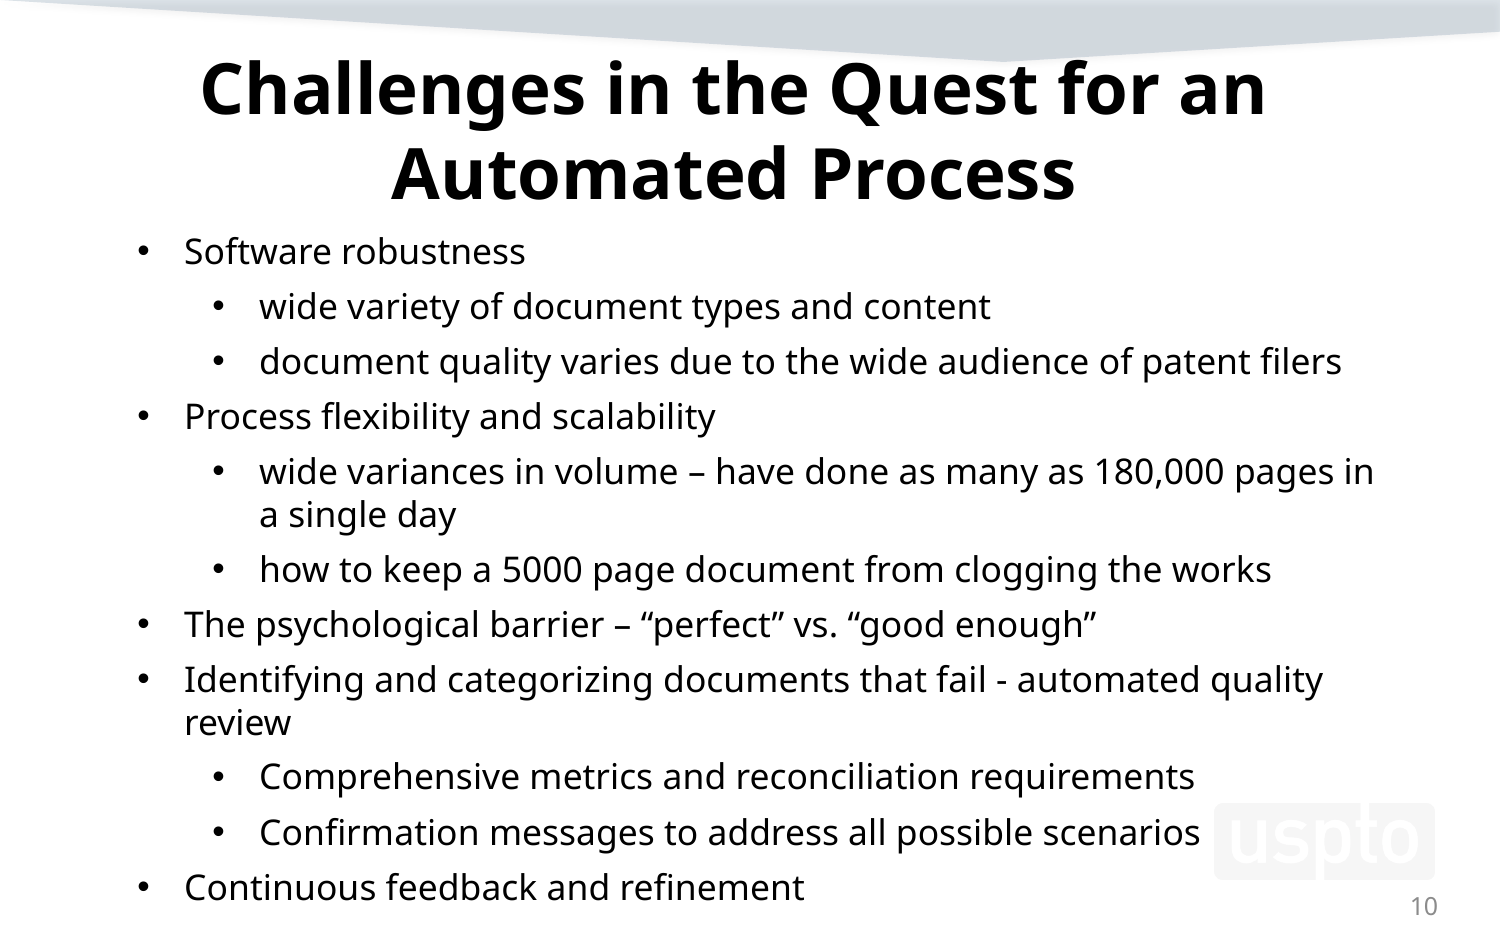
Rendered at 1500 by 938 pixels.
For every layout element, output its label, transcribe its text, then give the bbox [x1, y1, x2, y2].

text_box Software robustness wide variety of document types and content document quality varies due to the wide audience of patent filers Process flexibility and scalability wide variances in volume – have done as many as 180,000 pages in a single day how to keep a 5000 page document from clogging the works The psychological barrier – “perfect” vs. “good enough” Identifying and categorizing documents that fail - automated quality review Comprehensive metrics and reconciliation requirements Confirmation messages to address all possible scenarios Continuous feedback and refinement [122, 221, 1398, 915]
slide_number 10 [1135, 882, 1454, 933]
title Challenges in the Quest for an Automated Process [34, 50, 1435, 207]
